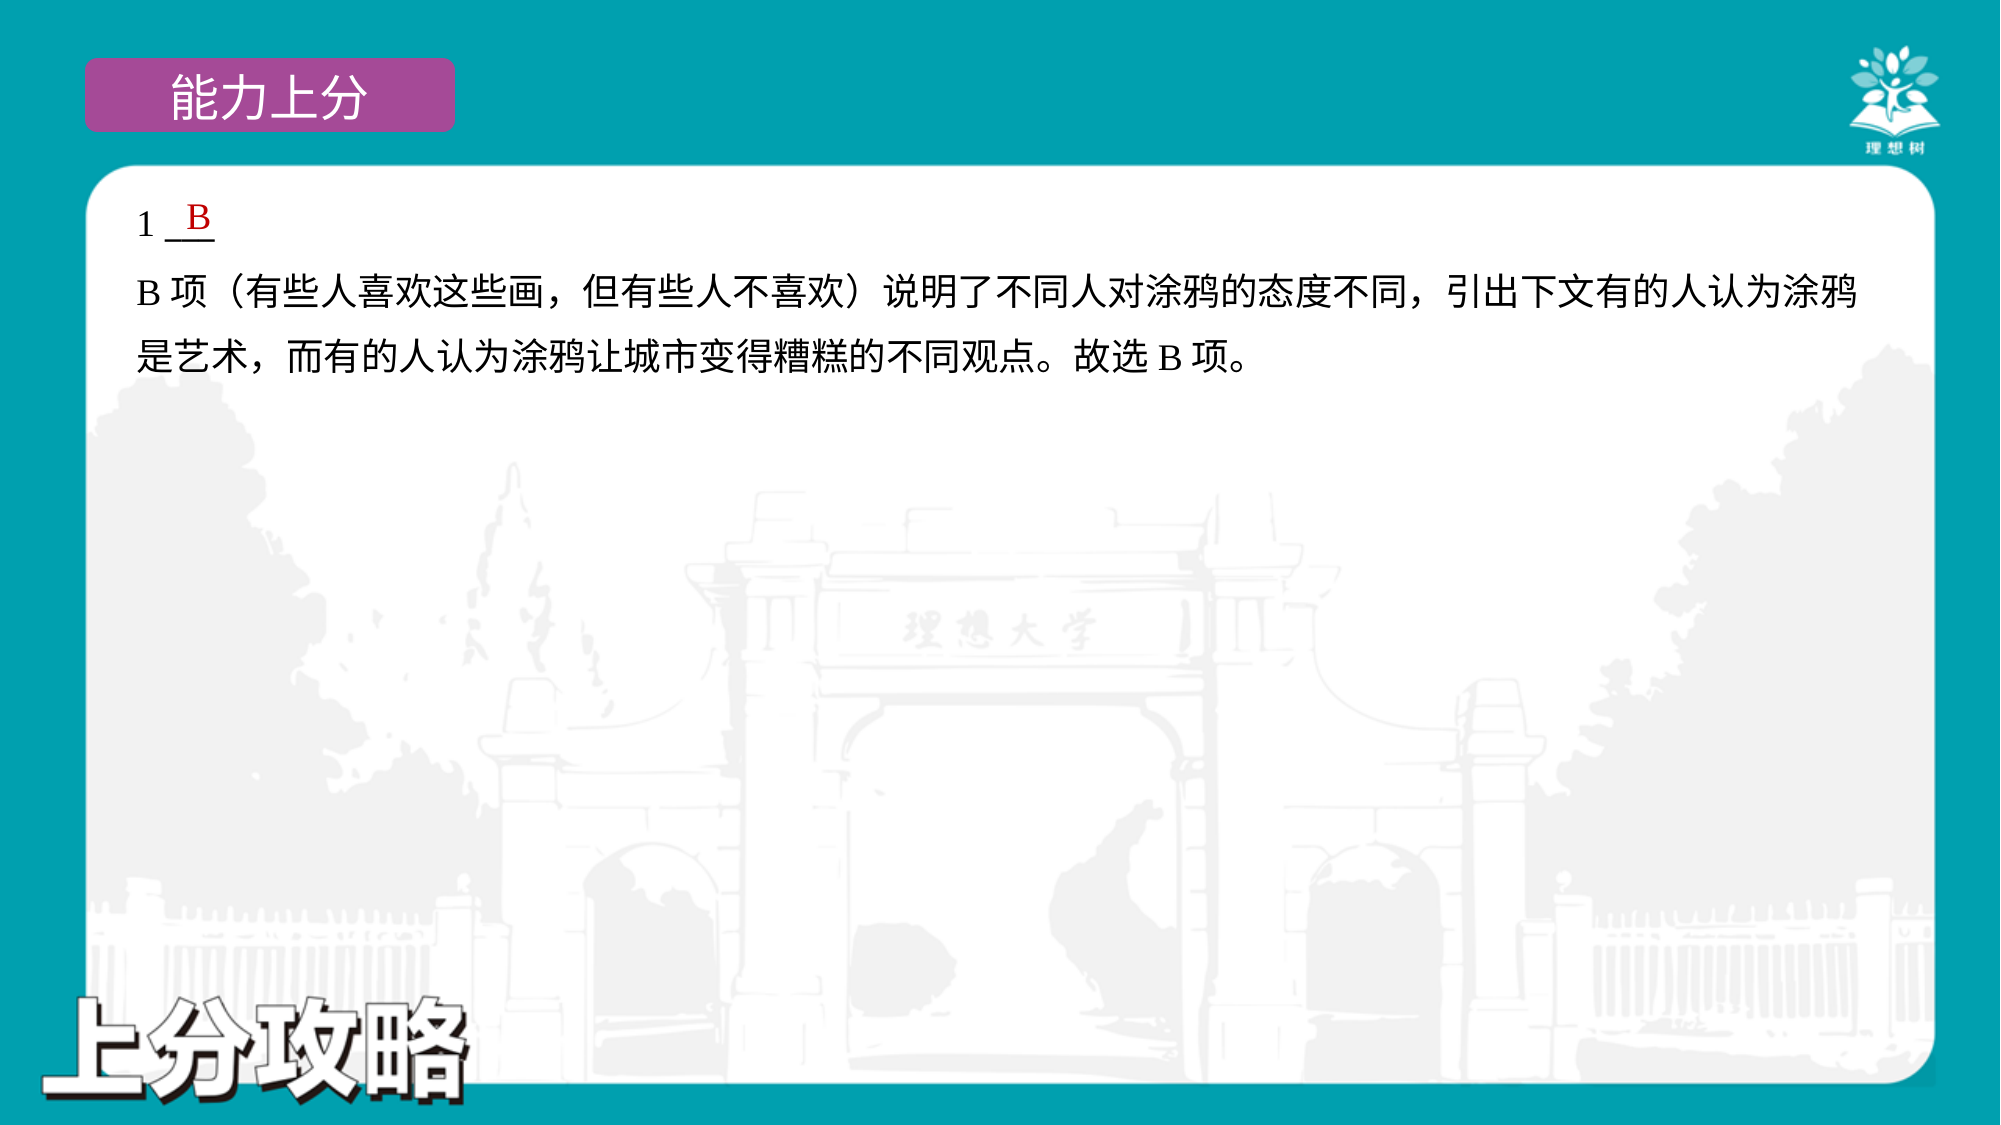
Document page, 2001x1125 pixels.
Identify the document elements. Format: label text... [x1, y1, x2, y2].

text_box B [172, 170, 226, 230]
text_box 1 ___ [136, 176, 1865, 237]
text_box B项（有些人喜欢这些画，但有些人不喜欢）说明了不同人对涂鸦的态度不同，引出下文有的人认为涂鸦 是艺术，而有的人认为涂鸦让城市变得糟糕的不同观点。故选B项。 [136, 244, 1865, 372]
picture [0, 0, 2000, 1125]
